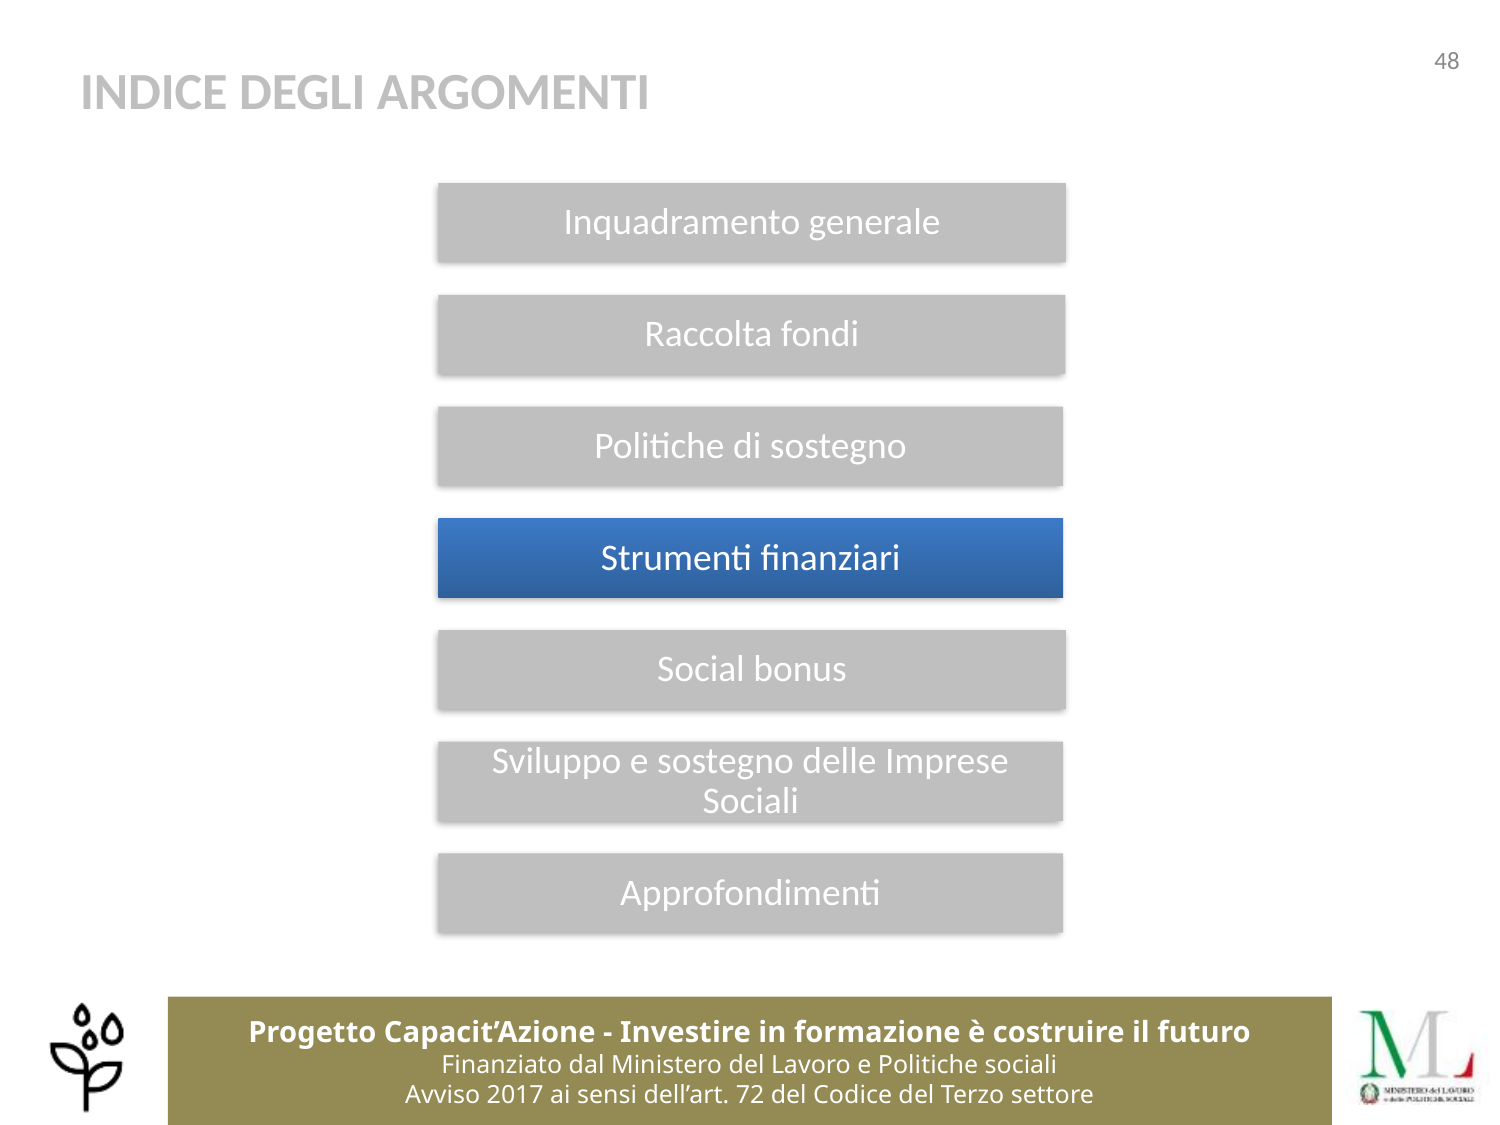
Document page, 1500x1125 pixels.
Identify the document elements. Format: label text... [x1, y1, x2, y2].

picture [1345, 1009, 1491, 1106]
text_box INDICE DEGLI ARGOMENTI [39, 49, 691, 139]
picture [47, 1002, 129, 1113]
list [115, 182, 1389, 933]
text_box Progetto Capacit’Azione - Investire in formazione è costruire il futuro Finanziato dal Ministero del Lavoro e Politiche sociali Avviso 2017 ai sensi dell’art. 72 del Codice del Terzo settore [166, 994, 1334, 1125]
slide_number 48 [1124, 29, 1475, 90]
